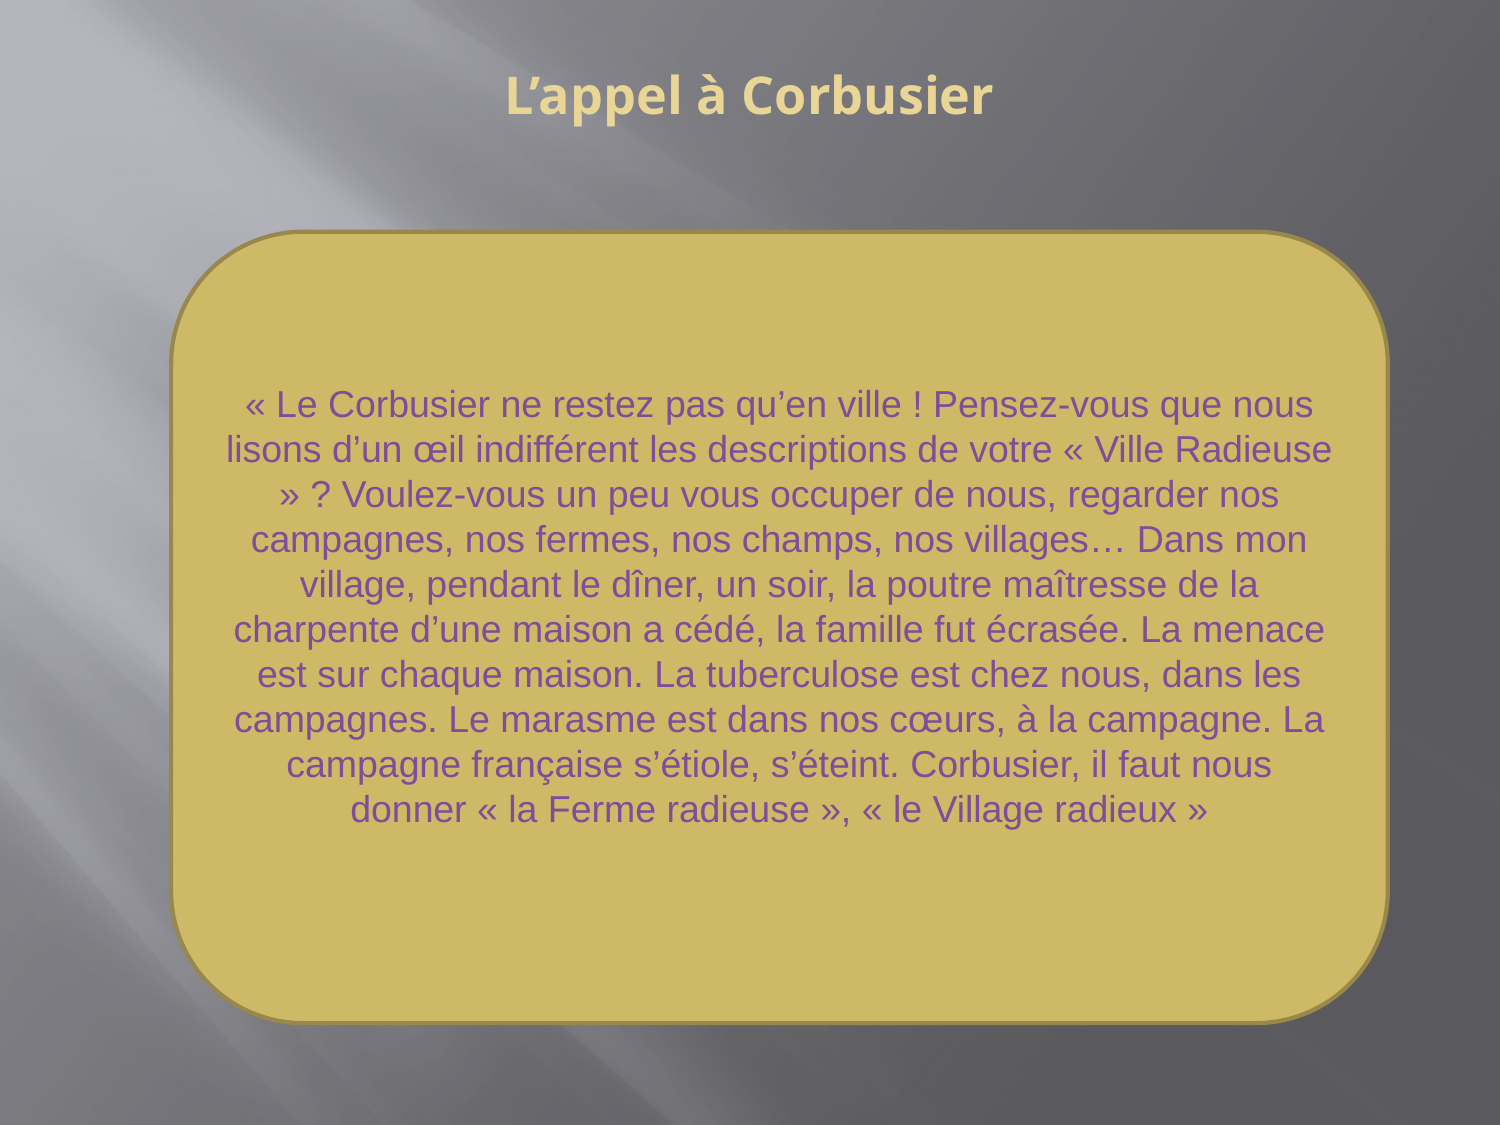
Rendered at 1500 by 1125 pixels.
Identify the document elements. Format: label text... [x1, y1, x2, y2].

text_box L’appel à Corbusier [159, 54, 1341, 197]
text_box « Le Corbusier ne restez pas qu’en ville ! Pensez-vous que nous lisons d’un œil indifférent les descriptions de votre « Ville Radieuse » ? Voulez-vous un peu vous occuper de nous, regarder nos campagnes, nos fermes, nos champs, nos villages… Dans mon village, pendant le dîner, un soir, la poutre maîtresse de la charpente d’une maison a cédé, la famille fut écrasée. La menace est sur chaque maison. La tuberculose est chez nous, dans les campagnes. Le marasme est dans nos cœurs, à la campagne. La campagne française s’étiole, s’éteint. Corbusier, il faut nous donner « la Ferme radieuse », « le Village radieux » [168, 229, 1390, 1026]
